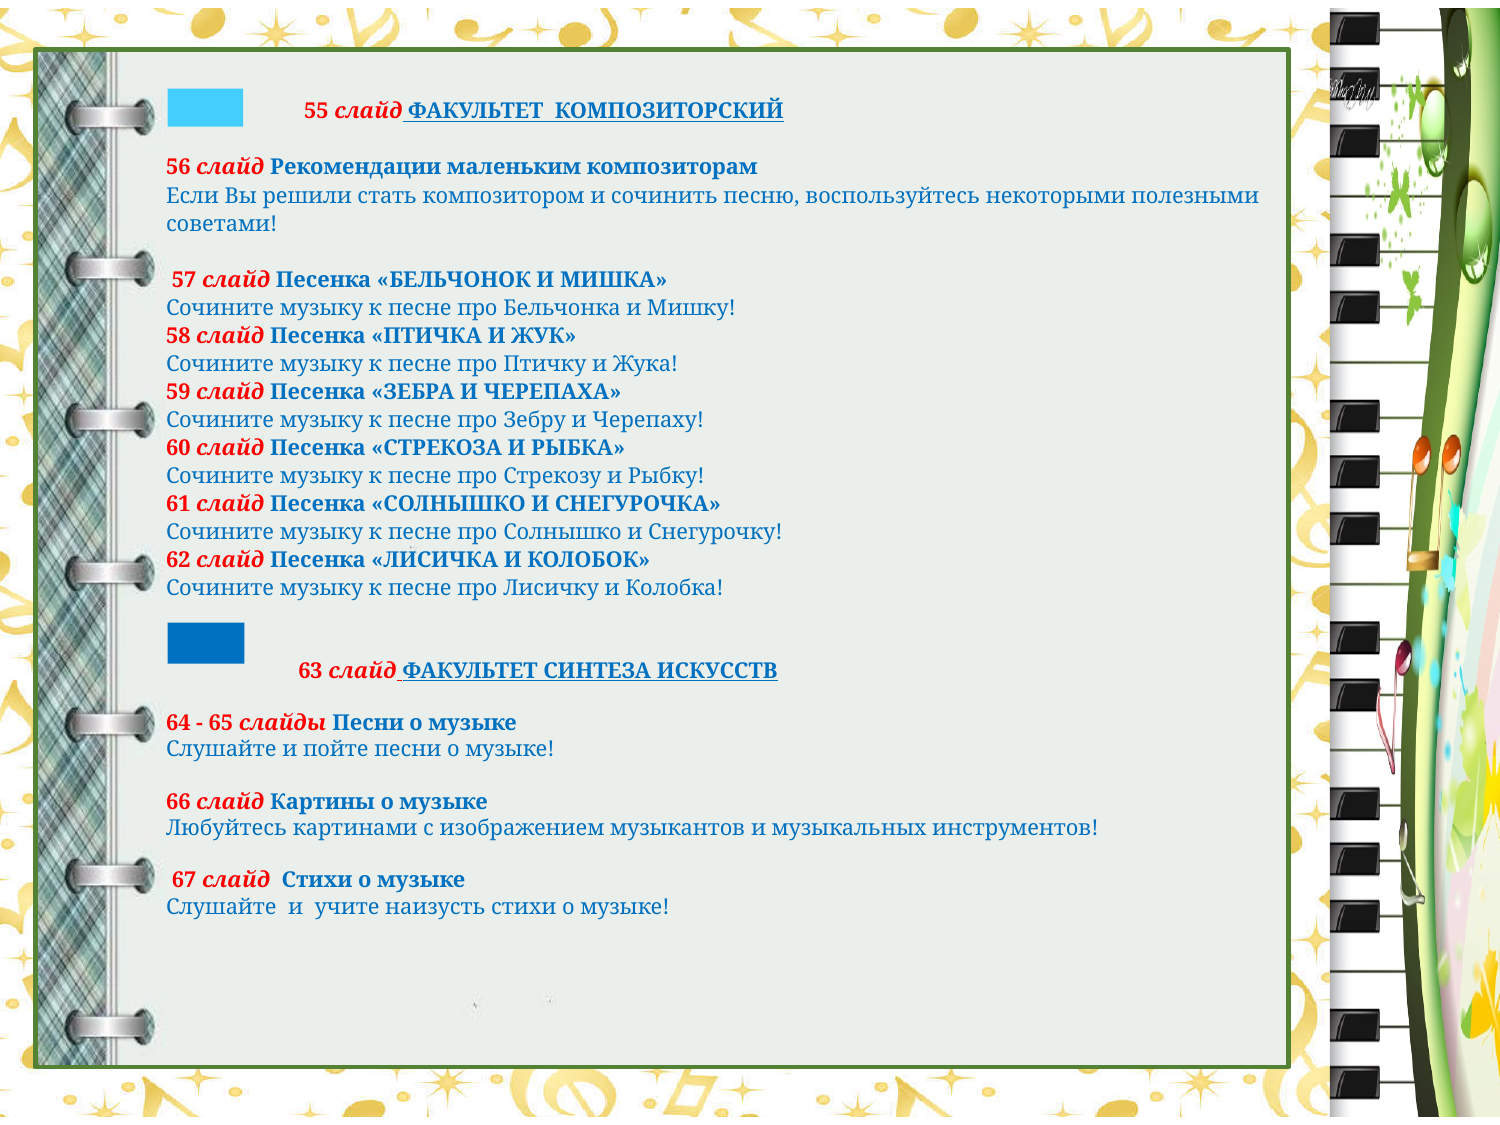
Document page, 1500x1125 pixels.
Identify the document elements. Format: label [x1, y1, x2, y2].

picture [37, 51, 1286, 1065]
list [0, 8, 1329, 1117]
picture [1329, 8, 1500, 1117]
